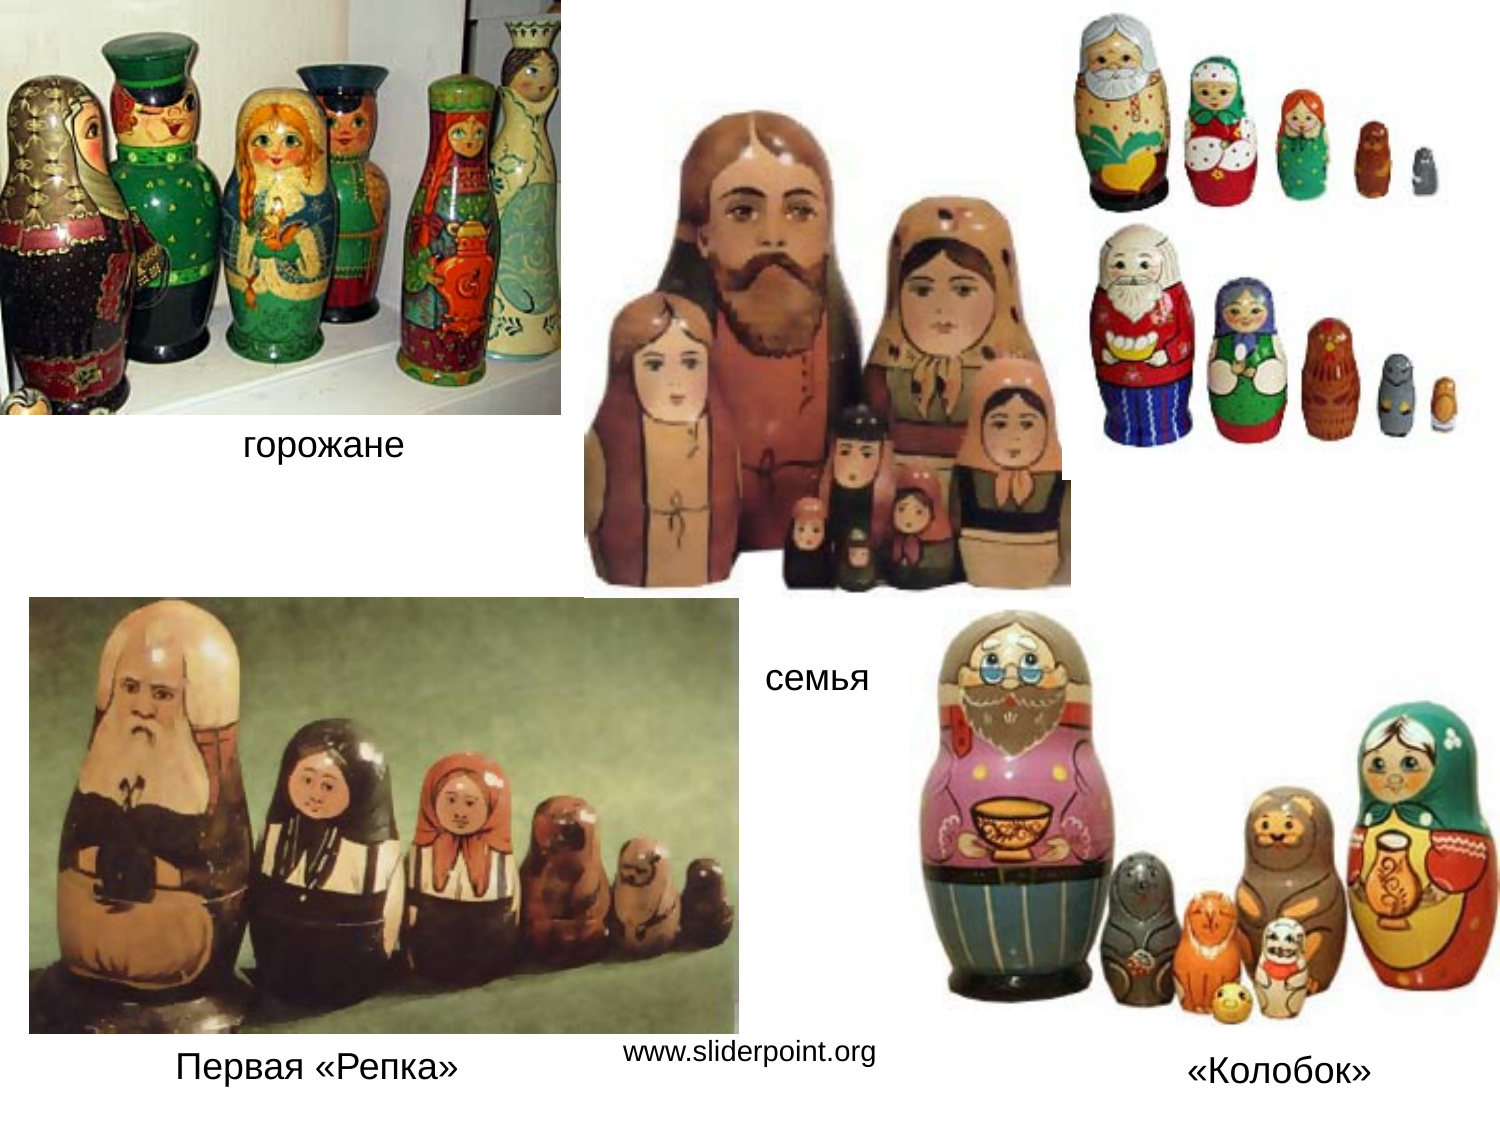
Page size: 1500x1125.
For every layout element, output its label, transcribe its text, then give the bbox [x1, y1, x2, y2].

text_box Первая «Репка» [160, 1042, 474, 1095]
text_box горожане [228, 424, 420, 472]
text_box «Колобок» [1172, 1038, 1388, 1098]
picture [909, 609, 1500, 1028]
picture [29, 0, 1500, 1034]
footer www.sliderpoint.org [512, 1024, 988, 1103]
text_box семья [750, 645, 885, 705]
picture [0, 0, 562, 416]
